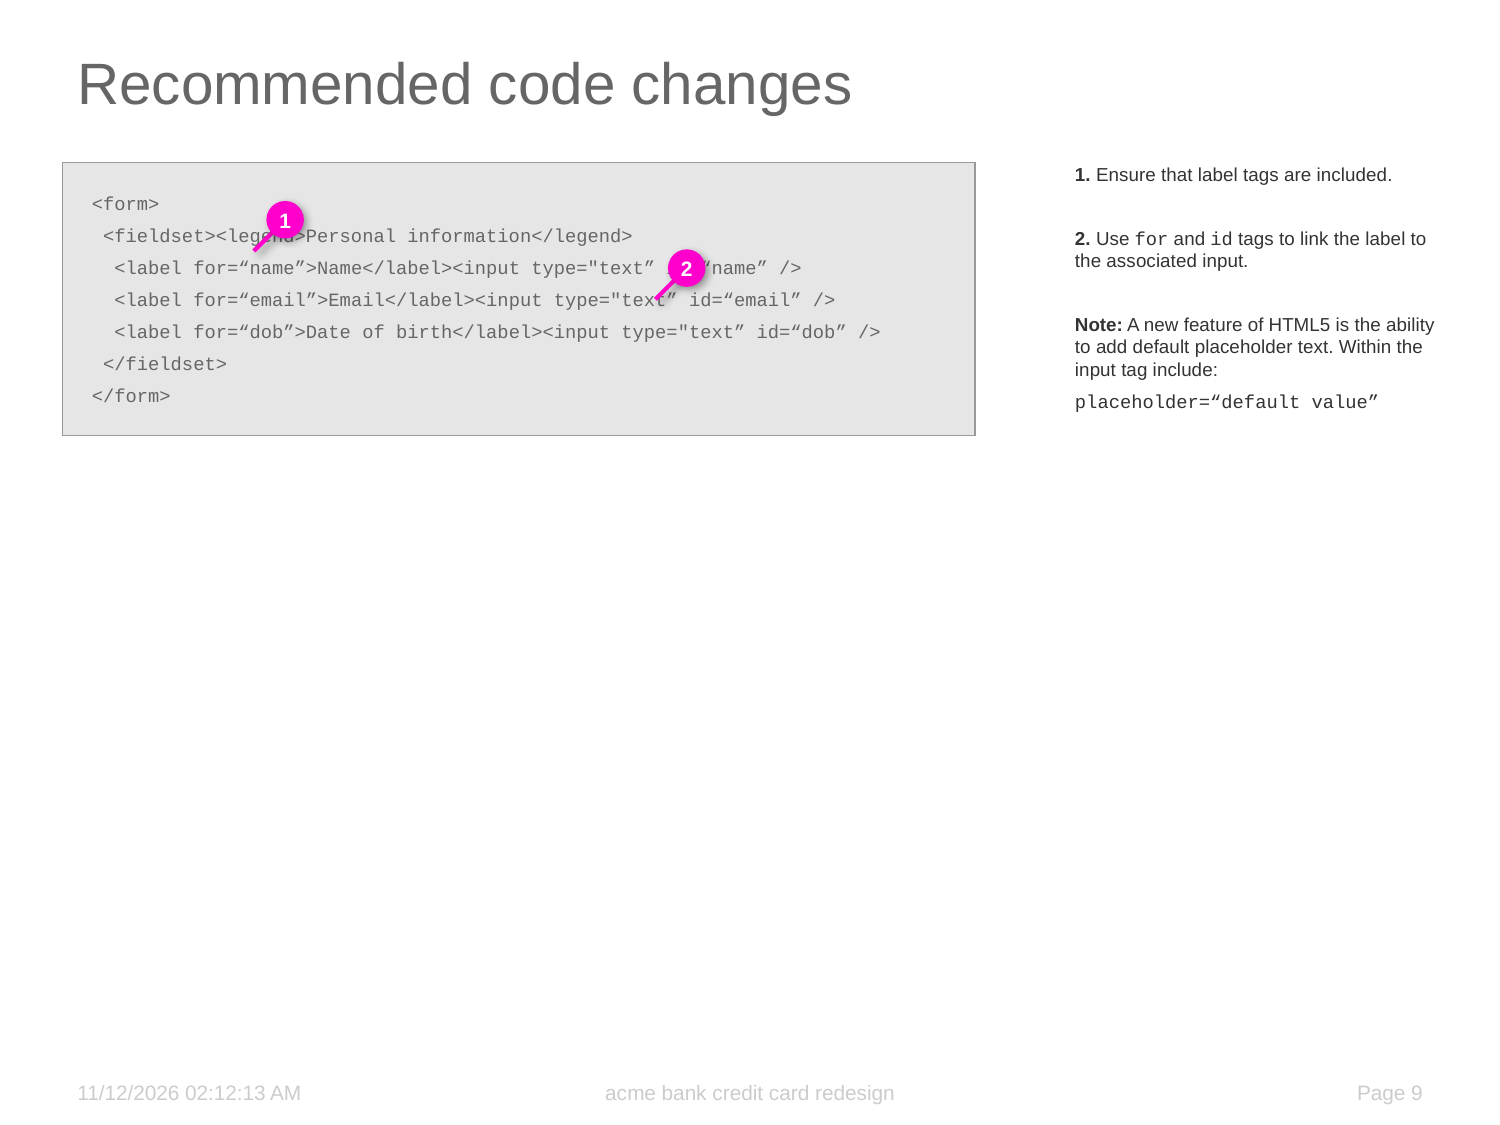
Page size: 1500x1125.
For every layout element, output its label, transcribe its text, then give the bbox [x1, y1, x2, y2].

title Recommended code changes [62, 37, 1438, 125]
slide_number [62, 1074, 375, 1113]
text_box <form> <fieldset><legend>Personal information</legend> <label for=“name”>Name</label><input type="text” id=“name” /> <label for=“email”>Email</label><input type="text” id=“email” /> <label for=“dob”>Date of birth</label><input type="text” id=“dob” /> </fieldset> </form> [62, 162, 975, 436]
slide_number Page 9 [1125, 1074, 1438, 1113]
footer acme bank credit card redesign [425, 1074, 1075, 1113]
text_box 1. Ensure that label tags are included. 2. Use for and id tags to link the label to the associated input. Note: A new feature of HTML5 is the ability to add default placeholder text. Within the input tag include: placeholder=“default value” [1074, 162, 1438, 1063]
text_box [655, 249, 706, 300]
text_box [253, 200, 305, 252]
